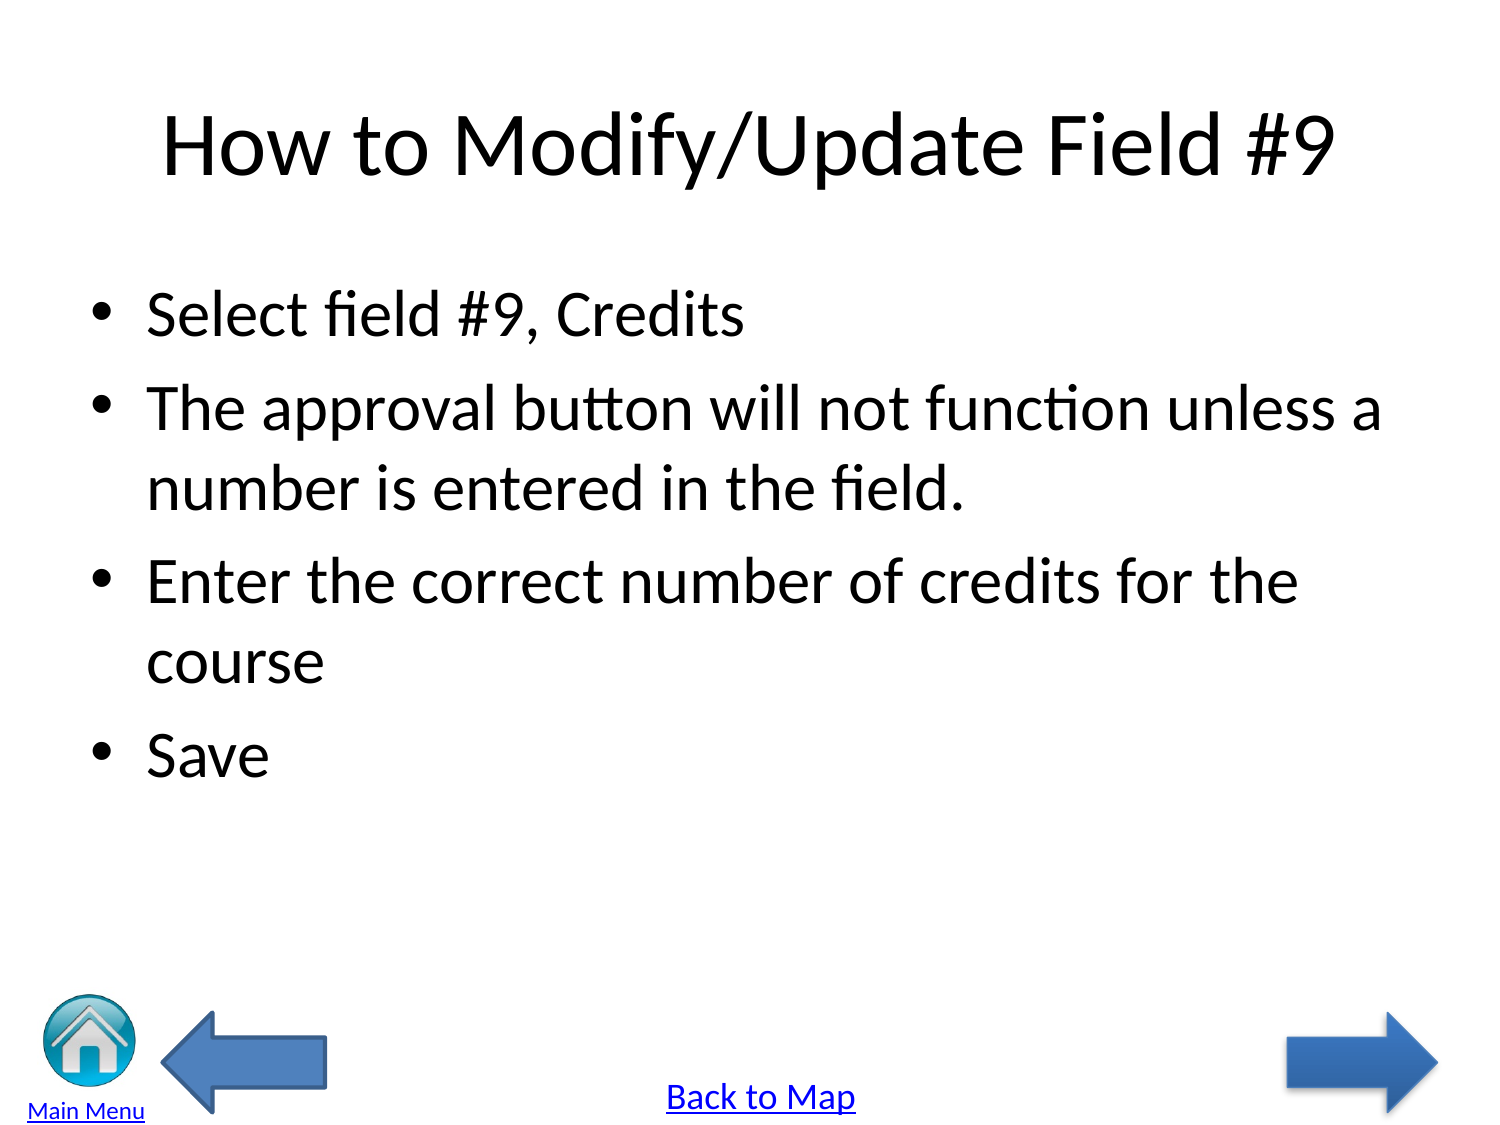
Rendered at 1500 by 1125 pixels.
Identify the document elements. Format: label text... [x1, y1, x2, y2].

picture [37, 987, 141, 1091]
text_box Back to Map [651, 1064, 871, 1125]
list Select field #9, Credits The approval button will not function unless a number is entered in the field. Enter the correct number of credits for the course Save [75, 262, 1425, 1005]
title How to Modify/Update Field #9 [75, 45, 1425, 233]
